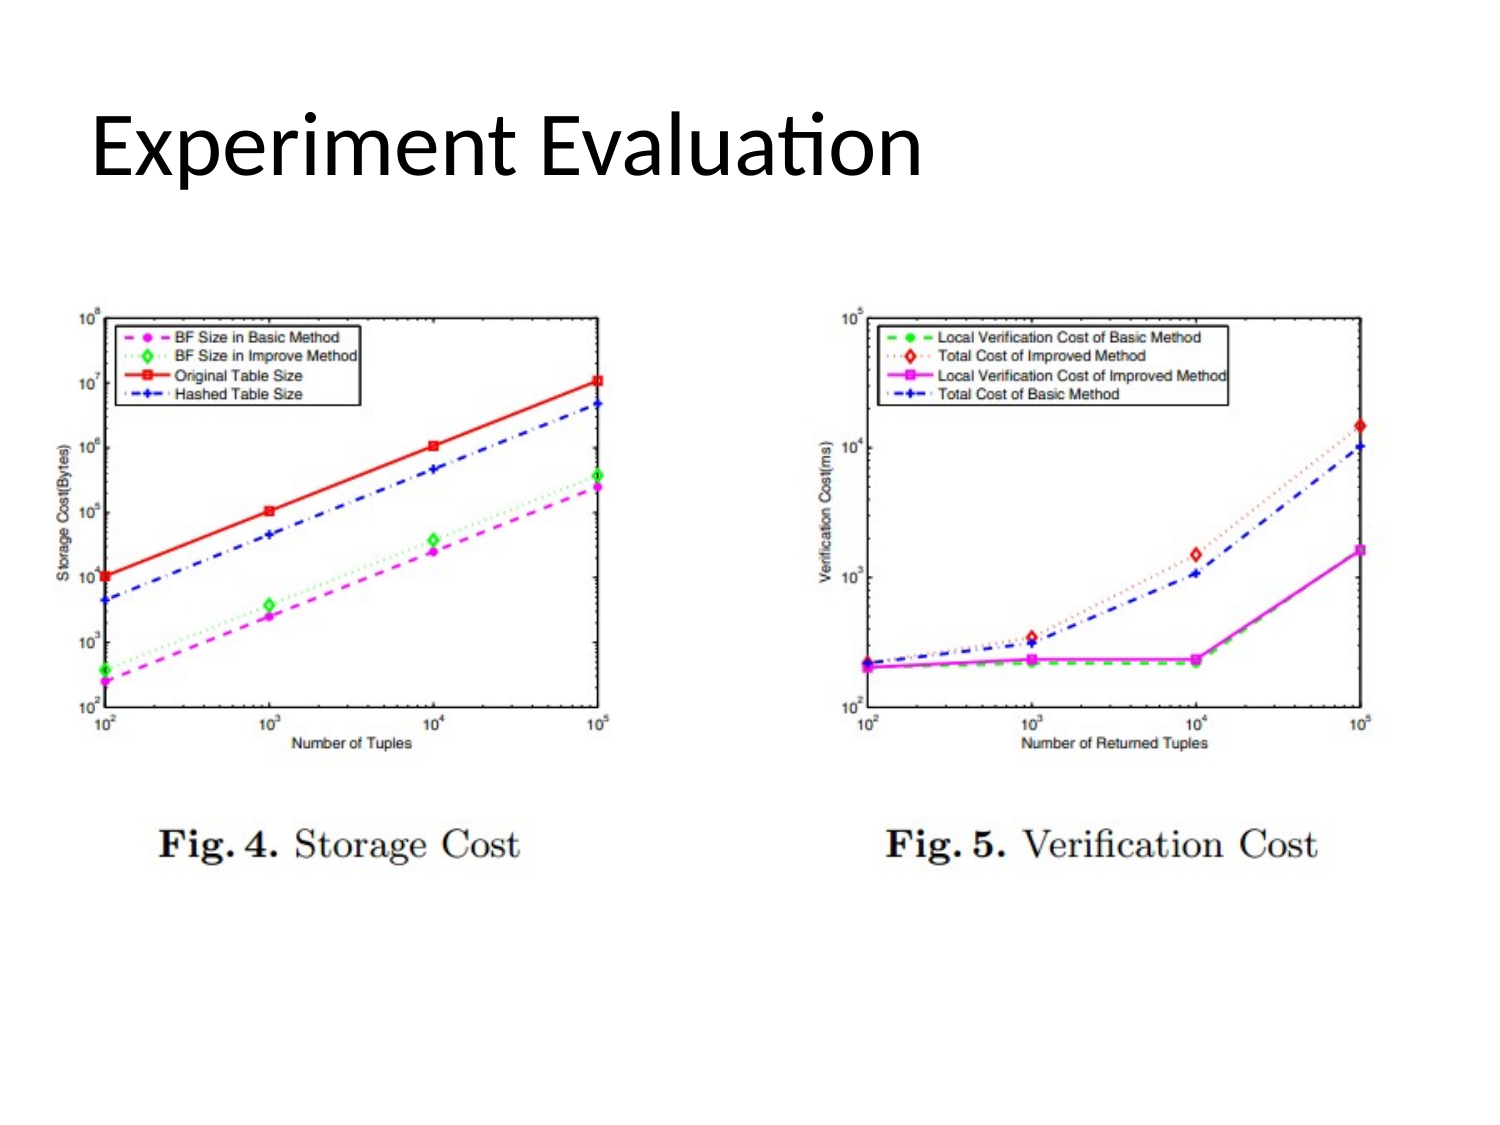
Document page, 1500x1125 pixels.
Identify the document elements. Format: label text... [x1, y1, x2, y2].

title Experiment Evaluation [75, 45, 1425, 230]
picture [0, 231, 1461, 929]
